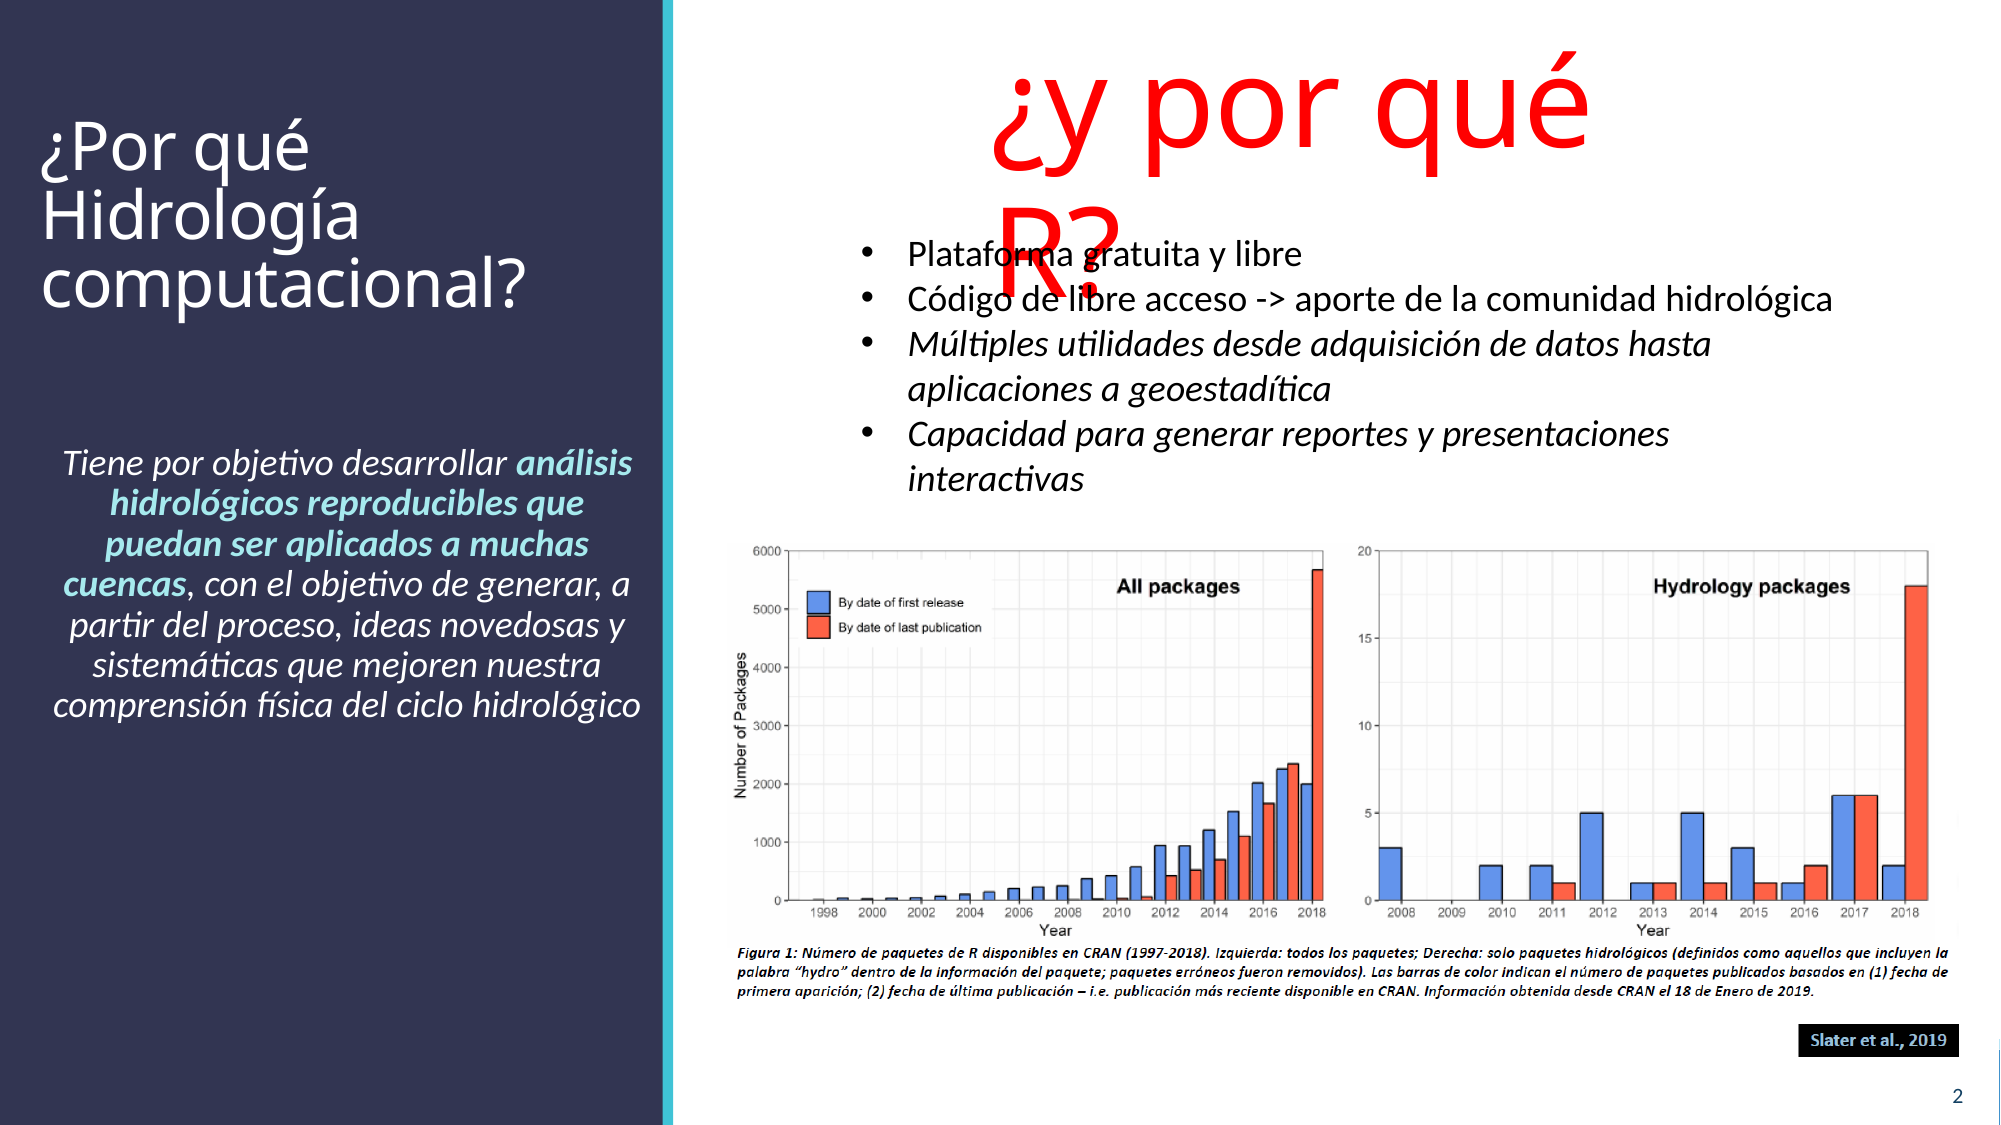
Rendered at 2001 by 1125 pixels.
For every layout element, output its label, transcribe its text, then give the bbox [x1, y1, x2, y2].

text_box [661, 0, 674, 1125]
text_box ¿y por qué R? [976, 15, 1696, 221]
text_box [674, 0, 2000, 1125]
slide_number 2 [1763, 1075, 1979, 1125]
list Tiene por objetivo desarrollar análisis hidrológicos reproducibles que puedan ser aplicados a muchas cuencas, con el objetivo de generar, a partir del proceso, ideas novedosas y sistemáticas que mejoren nuestra comprensión física del ciclo hidrológico [37, 435, 642, 983]
text_box [0, 0, 661, 1125]
text_box Plataforma gratuita y libre Código de libre acceso -> aporte de la comunidad hidrológica Múltiples utilidades desde adquisición de datos hasta aplicaciones a geoestadítica Capacidad para generar reportes y presentaciones interactivas [846, 221, 1862, 507]
title ¿Por qué Hidrología computacional? [25, 106, 642, 330]
picture [712, 509, 1996, 1066]
